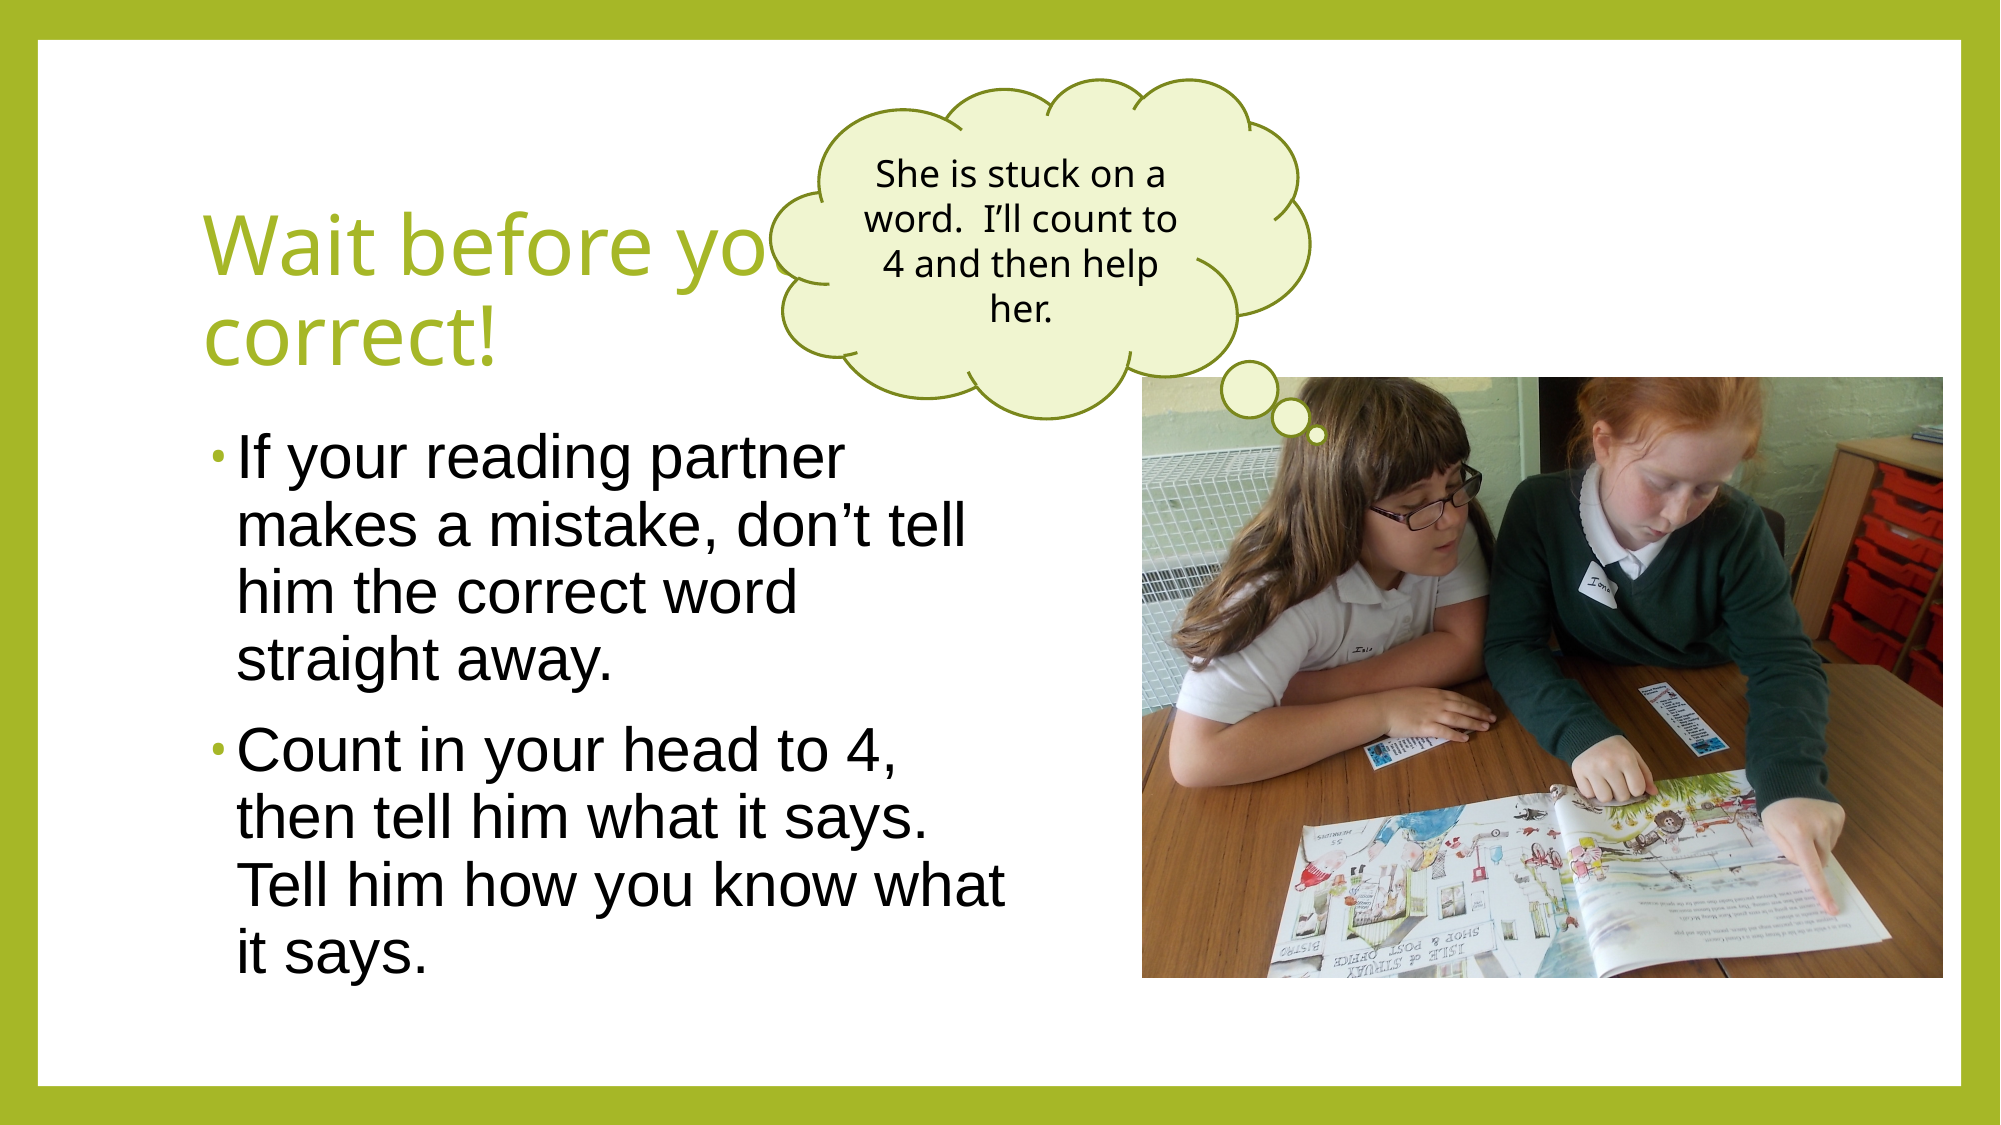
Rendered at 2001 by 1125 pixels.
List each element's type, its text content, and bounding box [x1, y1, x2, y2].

picture [1142, 377, 1944, 978]
text_box She is stuck on a word. I’ll count to 4 and then help her. [768, 78, 1312, 421]
title Wait before you correct! [187, 175, 1006, 413]
list If your reading partner makes a mistake, don’t tell him the correct word straight away. Count in your head to 4, then tell him what it says. Tell him how you know what it says. [187, 417, 1022, 1000]
